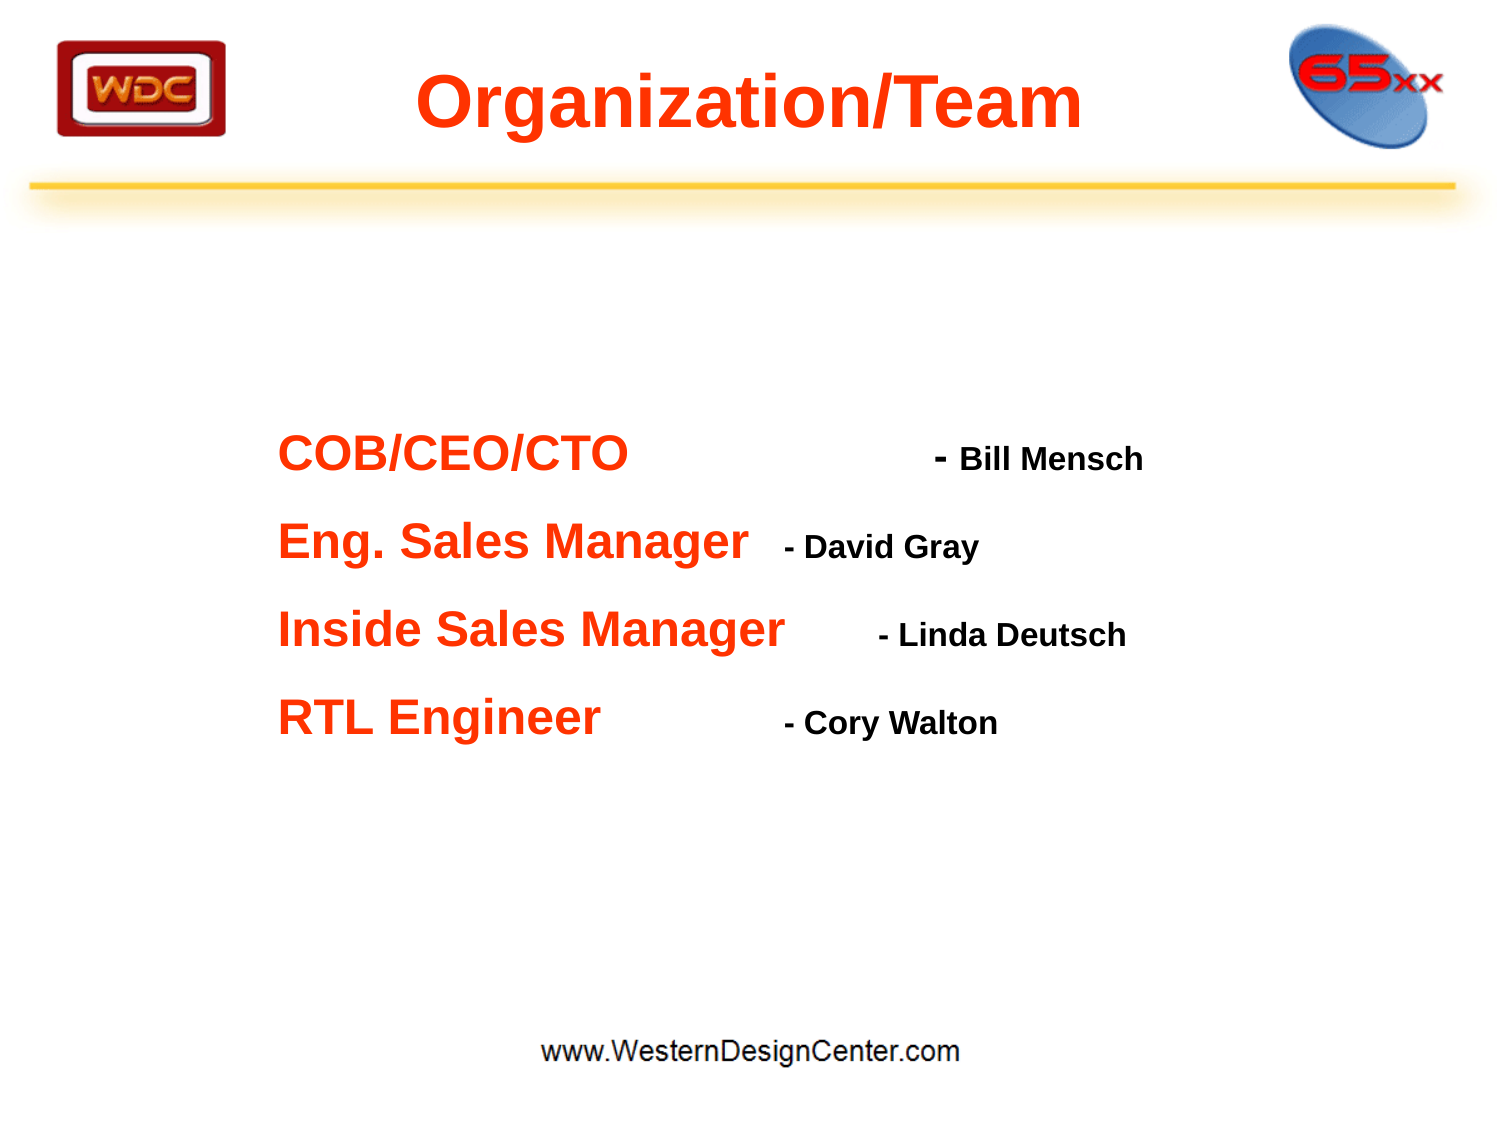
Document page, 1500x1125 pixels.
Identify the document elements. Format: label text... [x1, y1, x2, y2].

picture [3, 0, 1497, 1125]
list COB/CEO/CTO - Bill Mensch Eng. Sales Manager - David Gray Inside Sales Manager - Linda Deutsch RTL Engineer - Cory Walton [262, 425, 1225, 775]
title Organization/Team [75, 45, 1425, 163]
